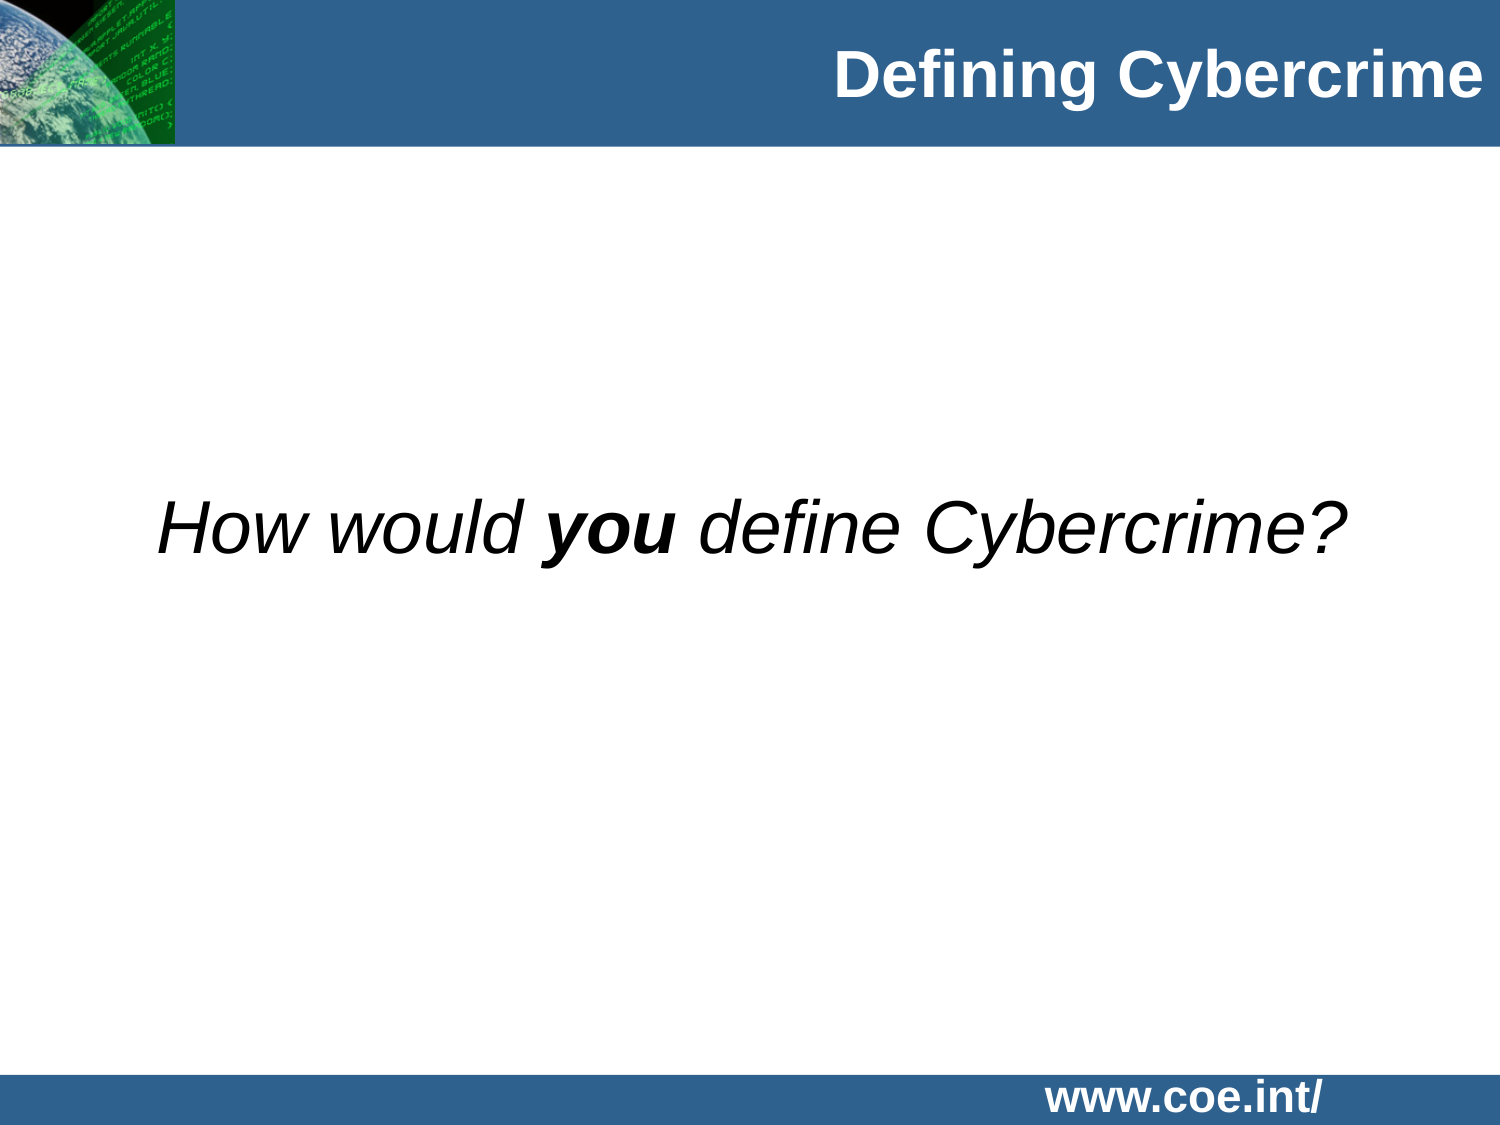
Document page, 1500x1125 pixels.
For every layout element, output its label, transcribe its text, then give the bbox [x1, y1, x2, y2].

text_box Defining Cybercrime [177, 0, 1500, 149]
text_box [0, 1073, 1030, 1125]
text_box www.coe.int/cybercrime [1030, 1059, 1500, 1125]
text_box How would you define Cybercrime? [41, 471, 1464, 576]
picture [0, 0, 175, 144]
